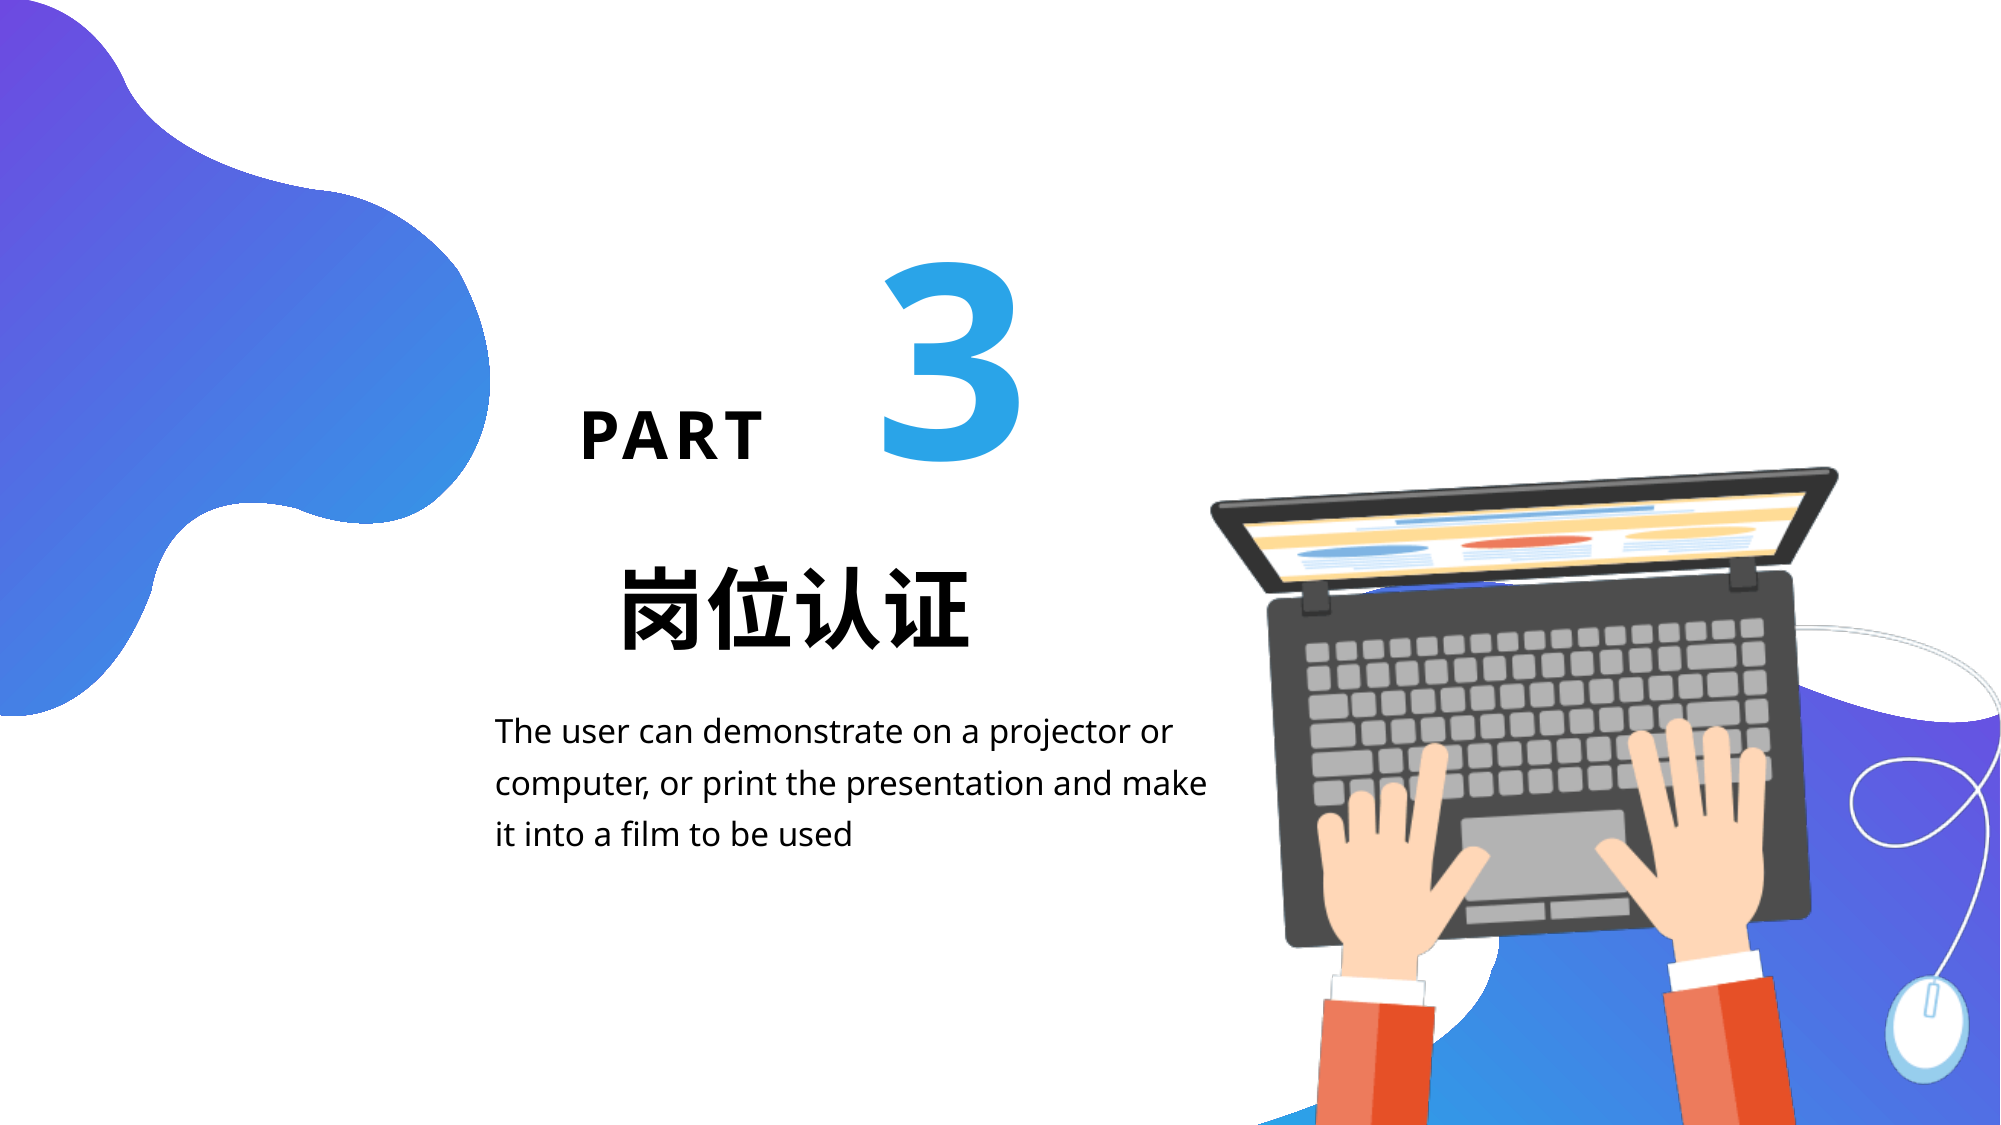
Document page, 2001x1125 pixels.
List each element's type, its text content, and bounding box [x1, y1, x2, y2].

text_box The user can demonstrate on a projector or computer, or print the presentation and make it into a film to be used [480, 690, 1208, 861]
text_box 岗位认证 [480, 553, 1108, 661]
text_box [0, 0, 480, 716]
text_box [480, 180, 1045, 525]
picture [1208, 321, 2001, 1125]
